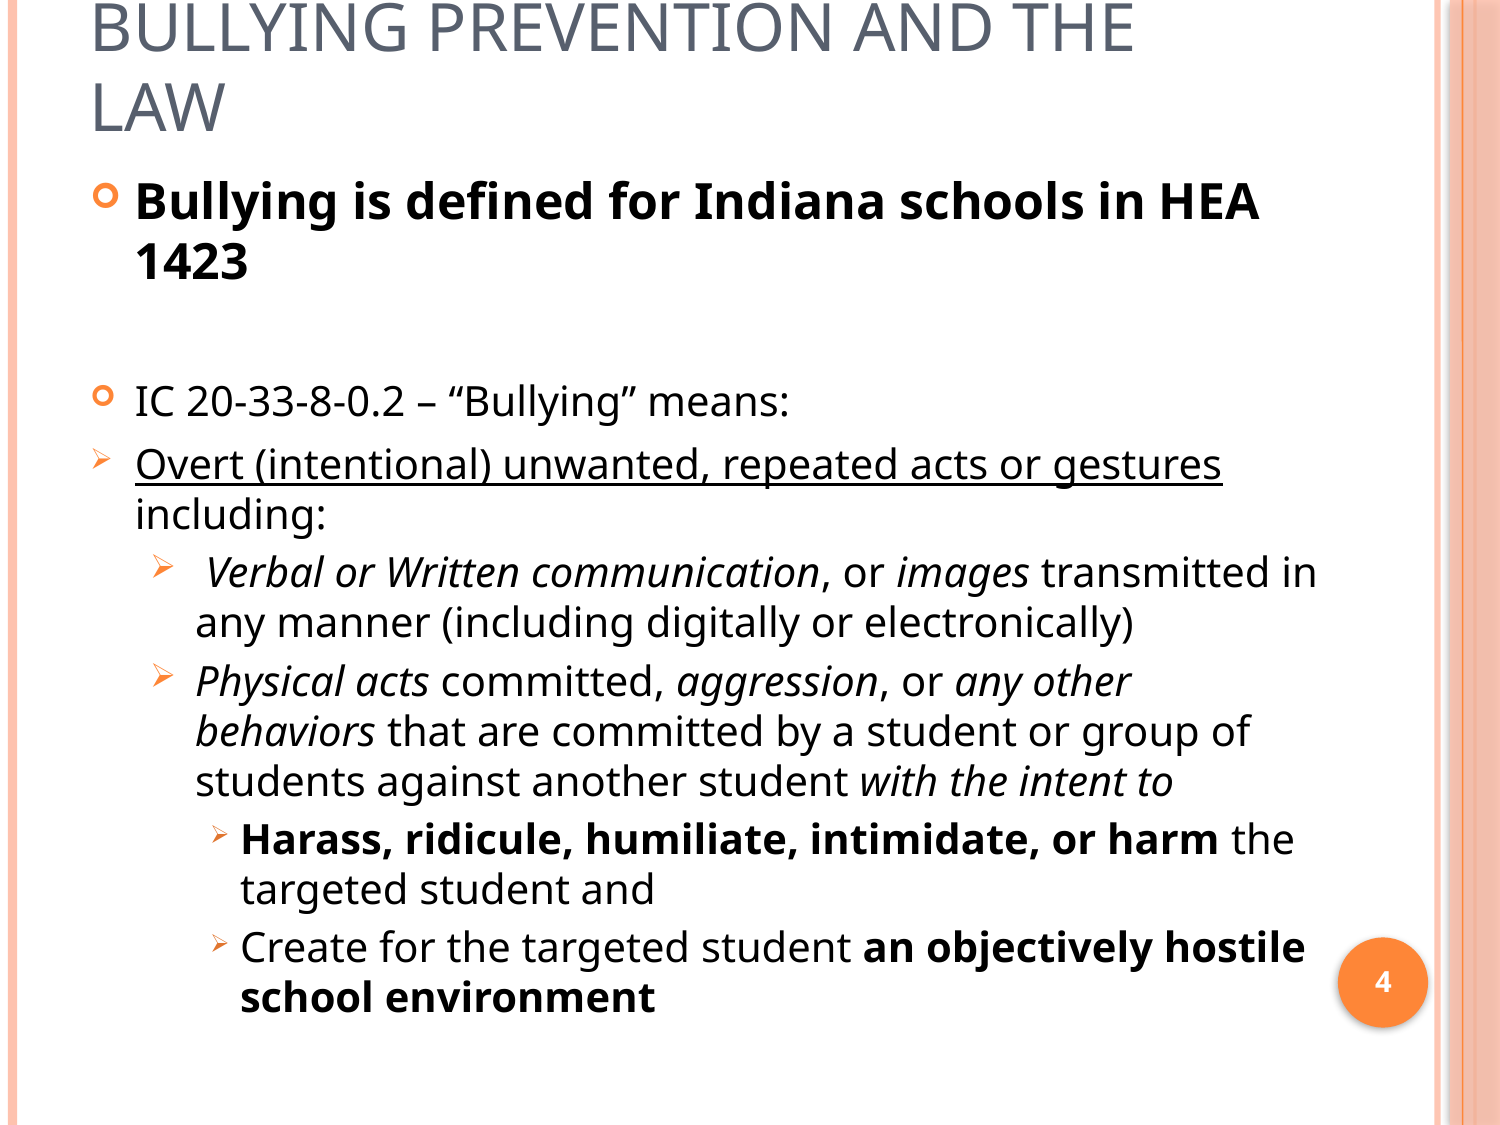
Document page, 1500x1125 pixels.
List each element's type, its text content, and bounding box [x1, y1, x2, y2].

list Bullying is defined for Indiana schools in HEA 1423 IC 20-33-8-0.2 – “Bullying” means: Overt (intentional) unwanted, repeated acts or gestures including: Verbal or Written communication, or images transmitted in any manner (including digitally or electronically) Physical acts committed, aggression, or any other behaviors that are committed by a student or group of students against another student with the intent to Harass, ridicule, humiliate, intimidate, or harm the targeted student and Create for the targeted student an objectively hostile school environment [75, 162, 1338, 1075]
slide_number 4 [1333, 940, 1434, 1026]
title Bullying Prevention and the Law [75, 45, 1300, 162]
